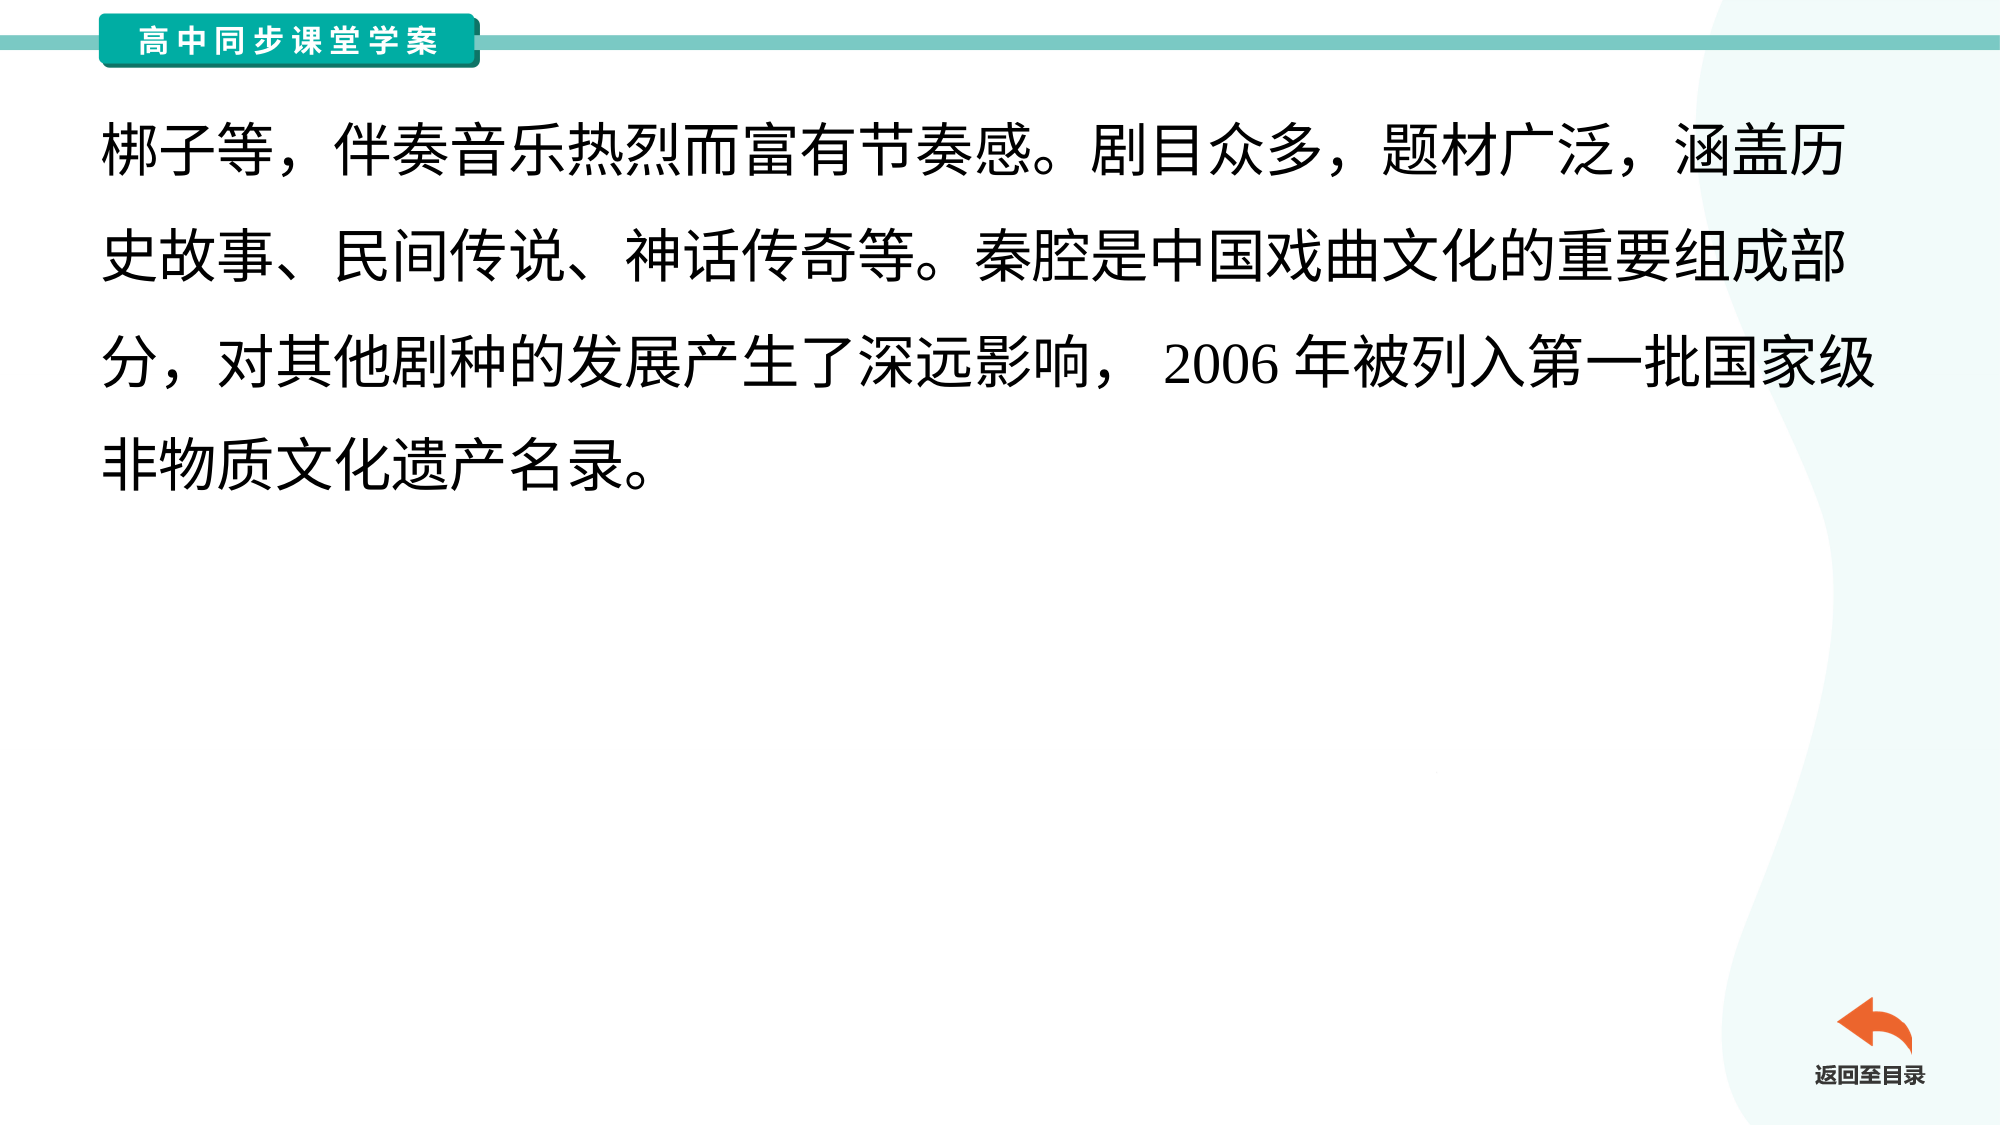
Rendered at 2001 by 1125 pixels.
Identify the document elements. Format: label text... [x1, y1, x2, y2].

text_box 梆子等，伴奏音乐热烈而富有节奏感。剧目众多，题材广泛，涵盖历 史故事、民间传说、神话传奇等。秦腔是中国戏曲文化的重要组成部 分，对其他剧种的发展产生了深远影响，2006年被列入第一批国家级 非物质文化遗产名录。#1.1 [100, 76, 1899, 486]
picture [0, 0, 2000, 1125]
